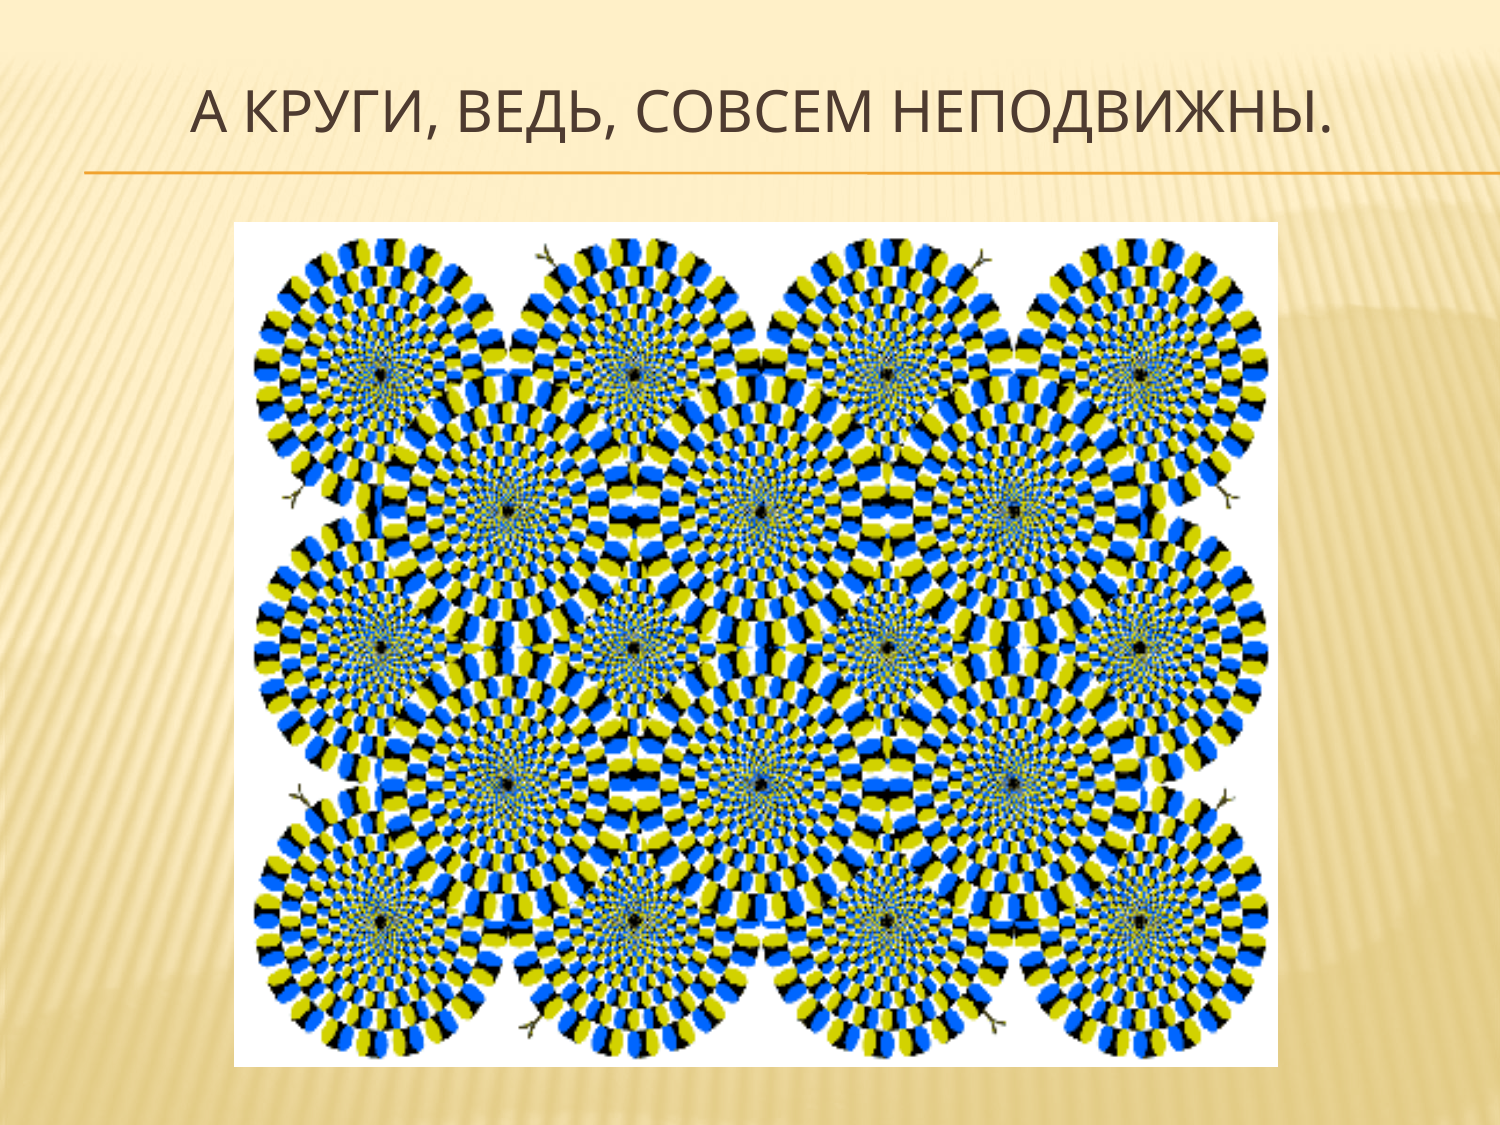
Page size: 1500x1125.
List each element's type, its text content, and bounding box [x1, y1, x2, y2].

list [234, 222, 1278, 1067]
title А круги, ведь, совсем неподвижны. [50, 75, 1475, 213]
